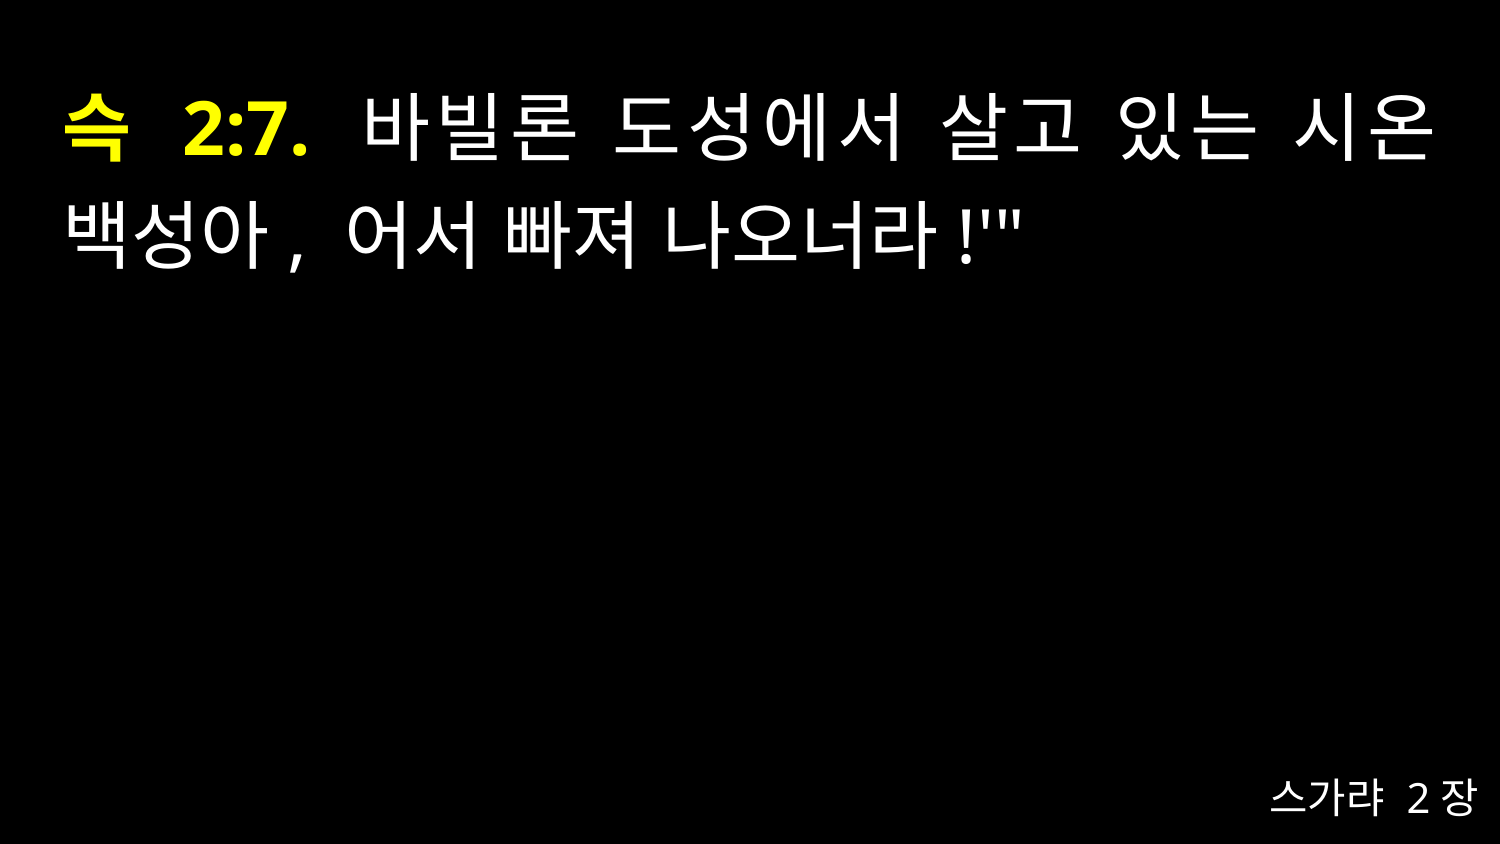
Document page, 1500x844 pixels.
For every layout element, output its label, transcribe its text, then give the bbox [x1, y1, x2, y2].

title 슥 2:7. 바빌론 도성에서 살고 있는 시온 백성아, 어서 빠져 나오너라!'" [0, 0, 1500, 844]
subtitle 스가랴 2장 [916, 770, 1500, 844]
